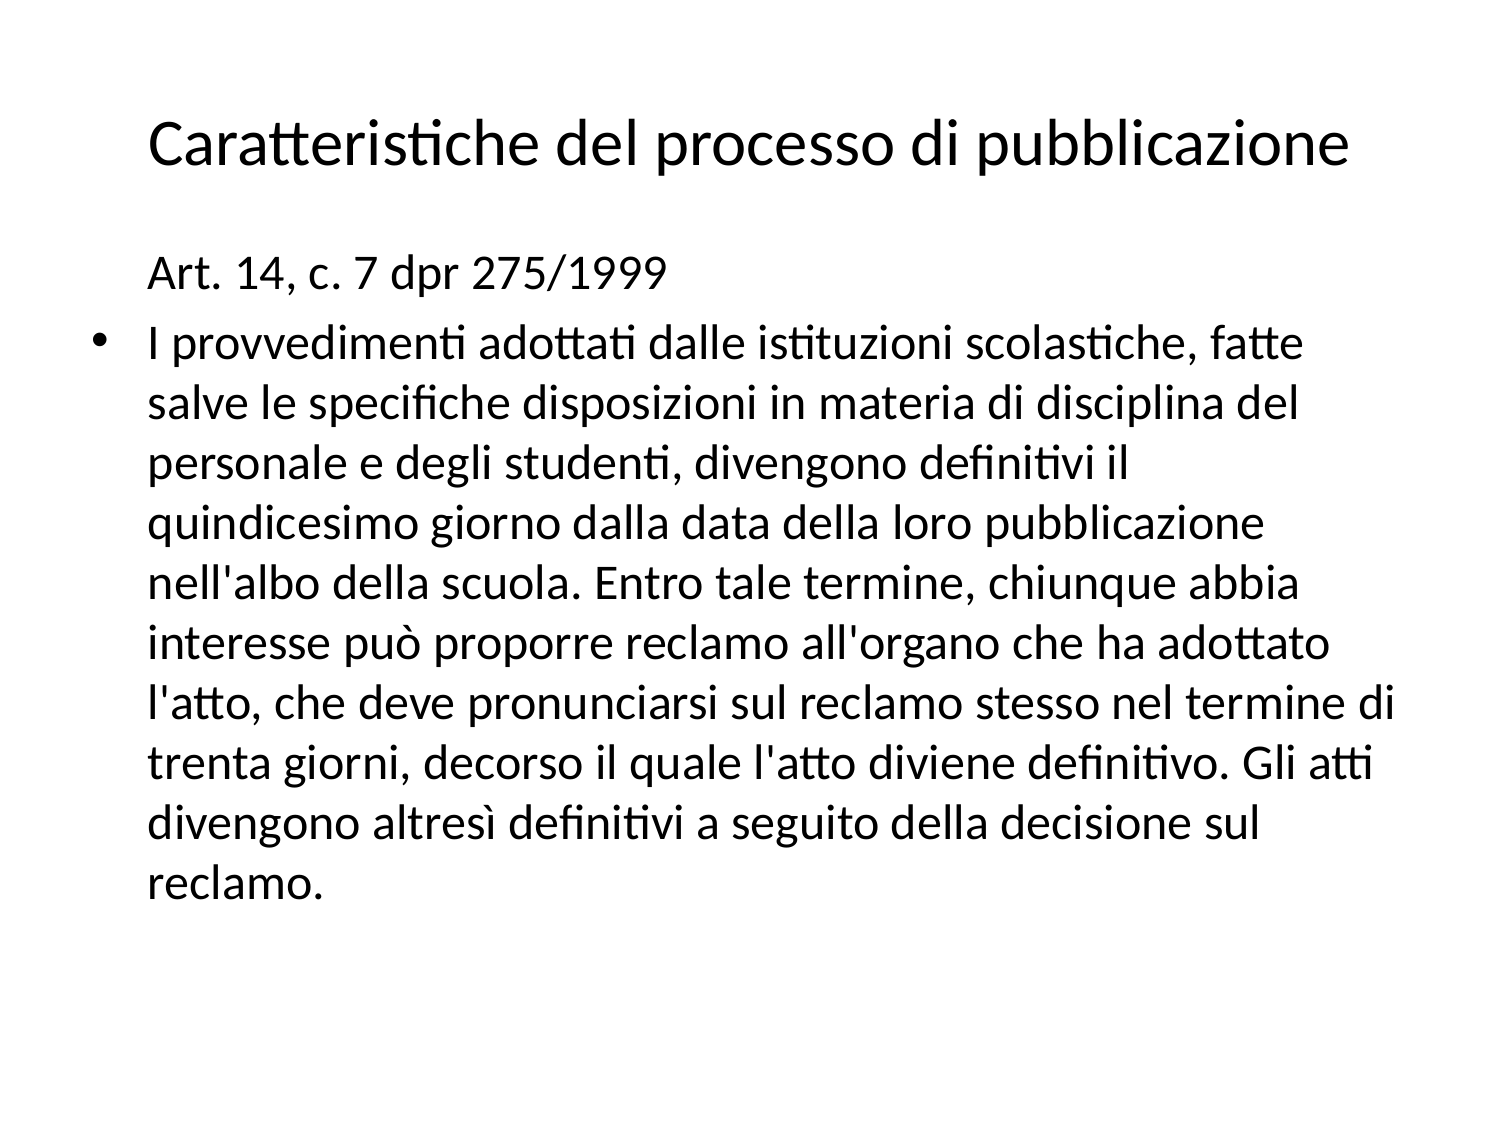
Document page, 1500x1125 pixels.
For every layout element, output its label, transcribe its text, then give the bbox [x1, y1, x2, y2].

title Caratteristiche del processo di pubblicazione [74, 44, 1426, 233]
list Art. 14, c. 7 dpr 275/1999 I provvedimenti adottati dalle istituzioni scolastiche, fatte salve le specifiche disposizioni in materia di disciplina del personale e degli studenti, divengono definitivi il quindicesimo giorno dalla data della loro pubblicazione nell'albo della scuola. Entro tale termine, chiunque abbia interesse può proporre reclamo all'organo che ha adottato l'atto, che deve pronunciarsi sul reclamo stesso nel termine di trenta giorni, decorso il quale l'atto diviene definitivo. Gli atti divengono altresì definitivi a seguito della decisione sul reclamo. [76, 231, 1427, 975]
